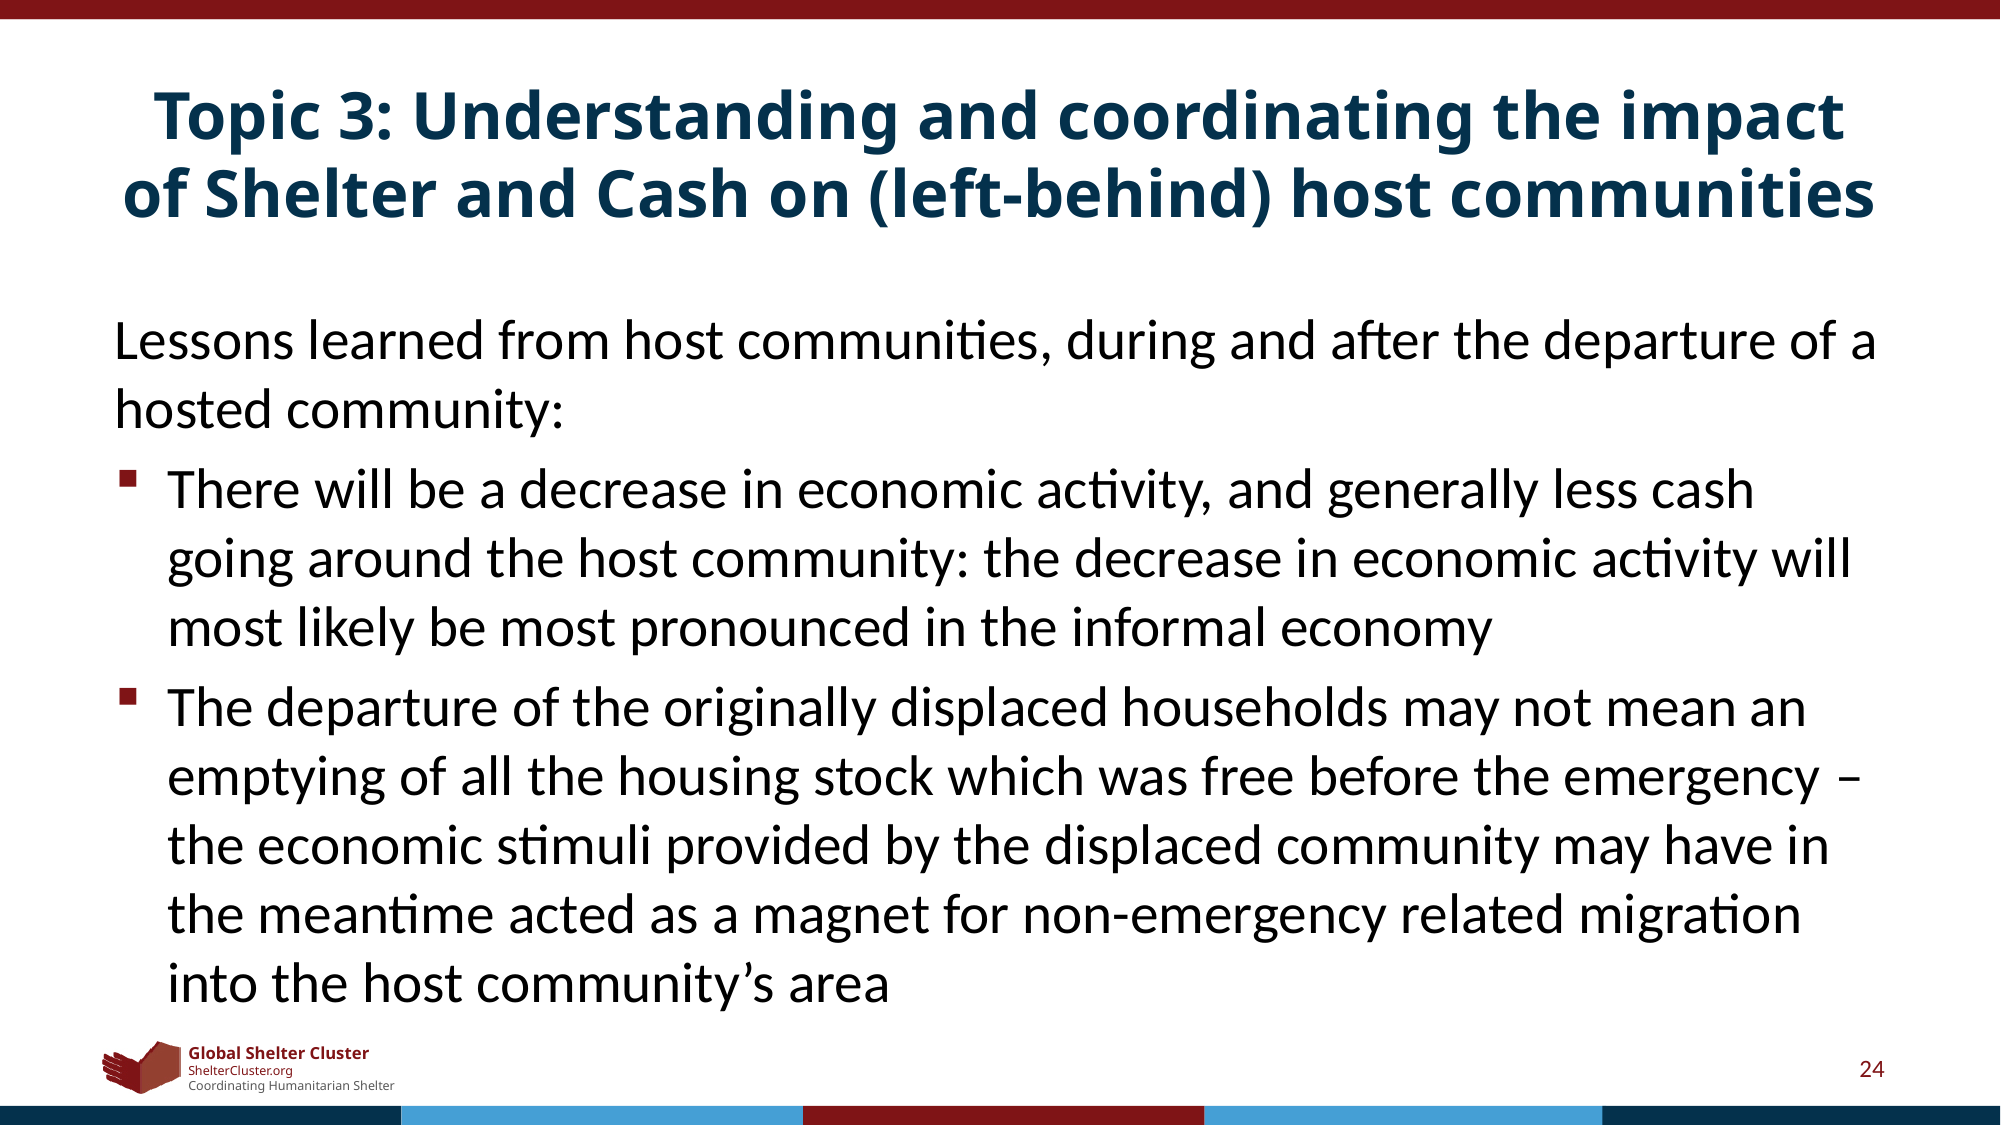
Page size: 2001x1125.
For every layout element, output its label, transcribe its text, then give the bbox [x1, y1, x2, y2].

list Lessons learned from host communities, during and after the departure of a hosted community: There will be a decrease in economic activity, and generally less cash going around the host community: the decrease in economic activity will most likely be most pronounced in the informal economy The departure of the originally displaced households may not mean an emptying of all the housing stock which was free before the emergency – the economic stimuli provided by the displaced community may have in the meantime acted as a magnet for non-emergency related migration into the host community’s area [99, 295, 1900, 1038]
title Topic 3: Understanding and coordinating the impact of Shelter and Cash on (left-behind) host communities [99, 58, 1900, 247]
picture [102, 1041, 181, 1094]
slide_number 24 [1433, 1037, 1900, 1098]
